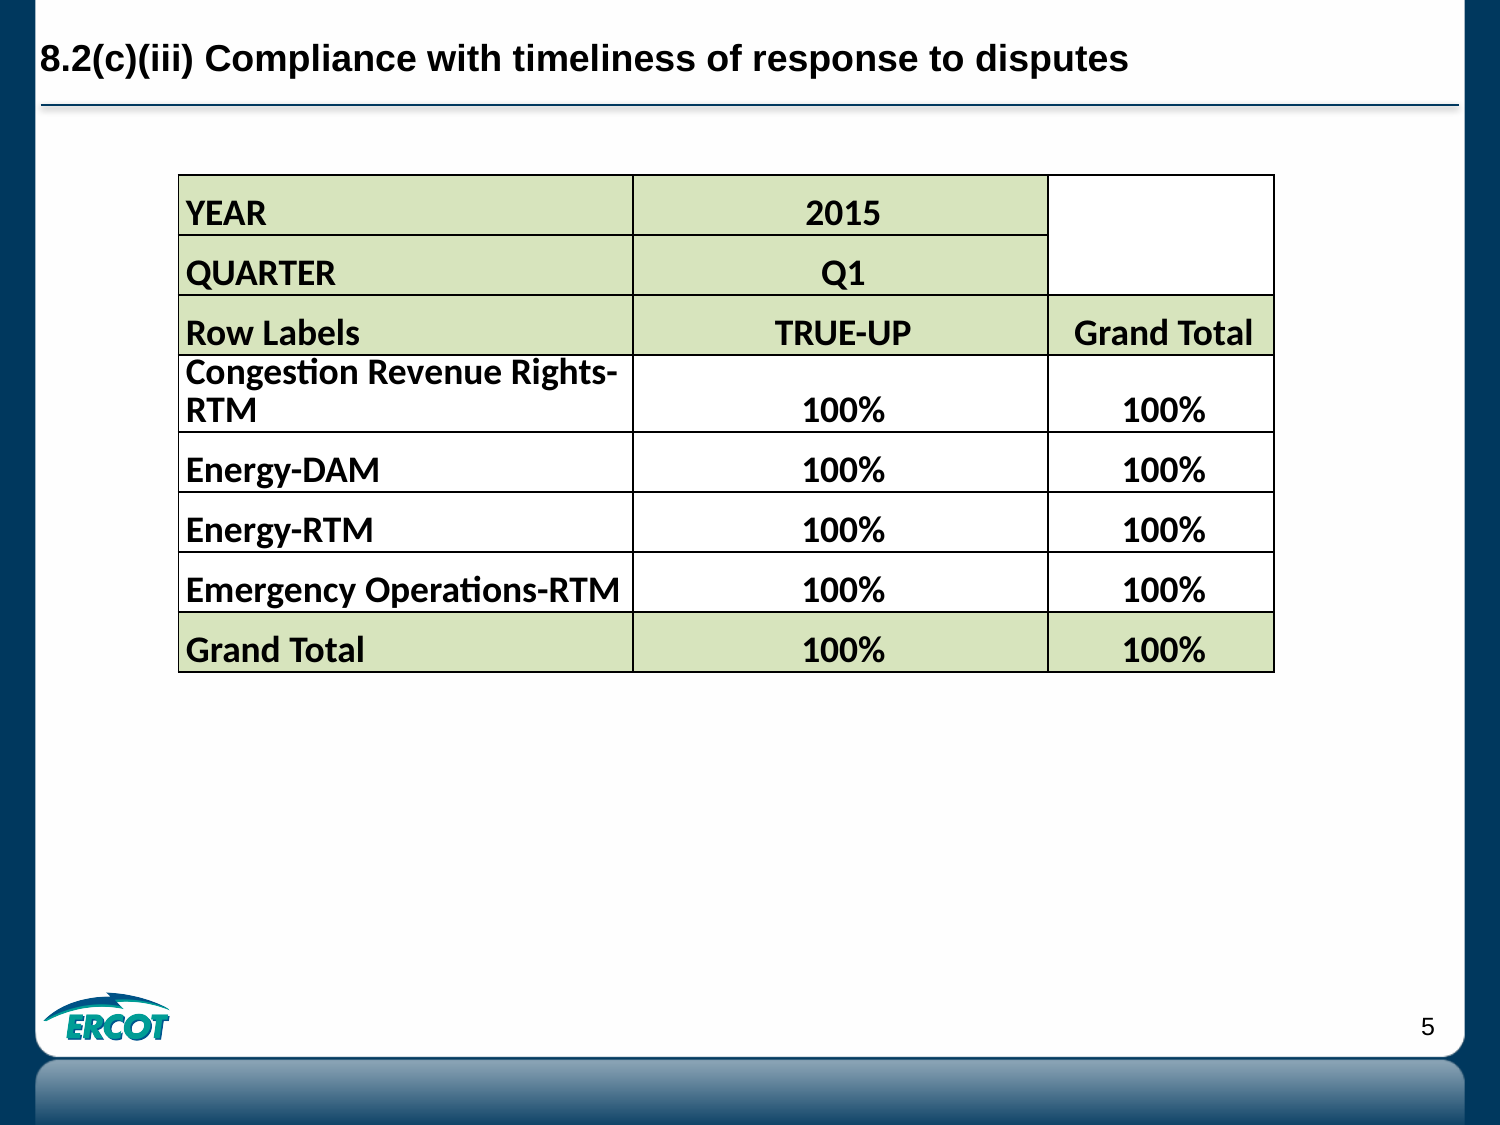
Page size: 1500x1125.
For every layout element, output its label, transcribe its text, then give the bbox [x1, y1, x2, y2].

table_cell 100% [634, 493, 1047, 551]
table_cell [1049, 235, 1273, 294]
table_cell 100% [1049, 433, 1273, 491]
table_cell 100% [634, 433, 1047, 491]
table_cell Grand Total [179, 613, 632, 671]
table_cell Congestion Revenue Rights-RTM [179, 356, 632, 431]
table_cell 100% [634, 553, 1047, 611]
table_cell Energy-DAM [179, 433, 632, 491]
text_box [57, 142, 1424, 382]
table_cell 100% [634, 356, 1047, 431]
table_cell Row Labels [179, 296, 632, 354]
title 8.2(c)(iii) Compliance with timeliness of response to disputes [24, 0, 1450, 113]
table_cell QUARTER [179, 236, 632, 294]
table_cell 100% [1049, 356, 1273, 431]
table_cell Q1 [634, 236, 1047, 294]
table_cell 100% [1049, 493, 1273, 551]
table_cell 100% [1049, 613, 1273, 671]
table_cell Energy-RTM [179, 493, 632, 551]
table_cell 100% [634, 613, 1047, 671]
table_cell Grand Total [1049, 296, 1273, 354]
table_header 2015 [634, 176, 1047, 234]
table_cell Emergency Operations-RTM [179, 553, 632, 611]
picture [35, 0, 1465, 1125]
table_header YEAR [179, 176, 632, 234]
table_cell TRUE-UP [634, 296, 1047, 354]
table_cell 100% [1049, 553, 1273, 611]
table_header [1049, 176, 1273, 235]
